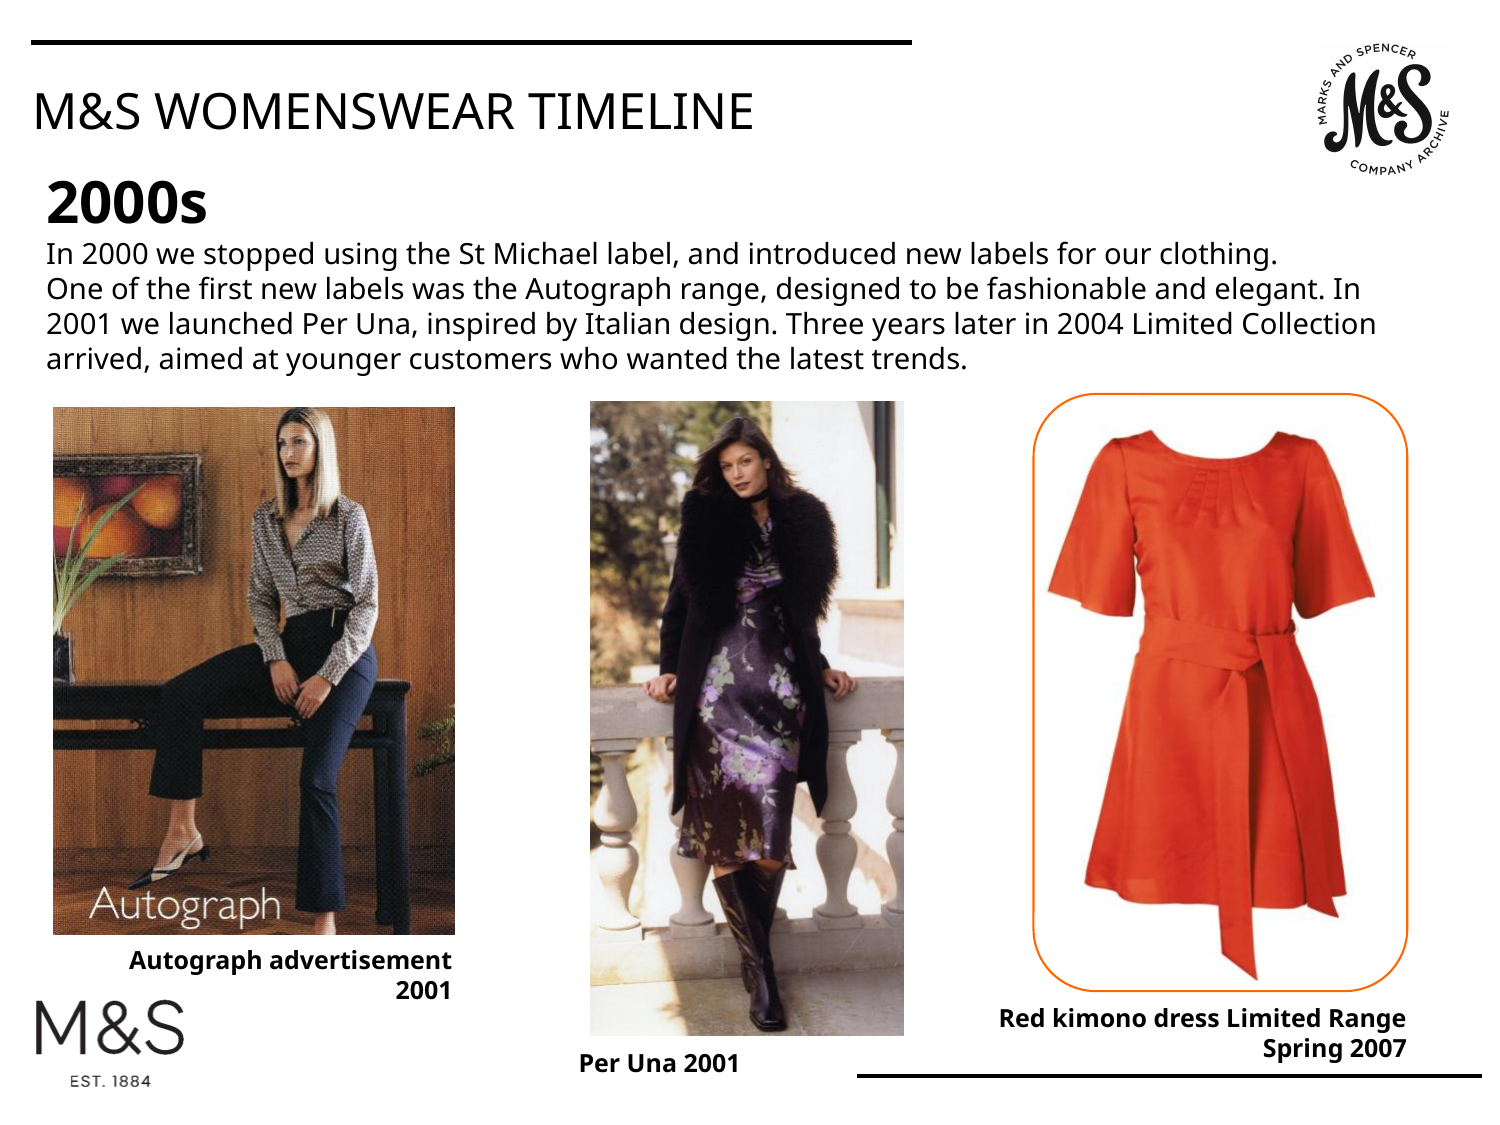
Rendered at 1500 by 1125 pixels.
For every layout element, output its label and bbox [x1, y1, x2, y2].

text_box [17, 42, 1483, 1092]
